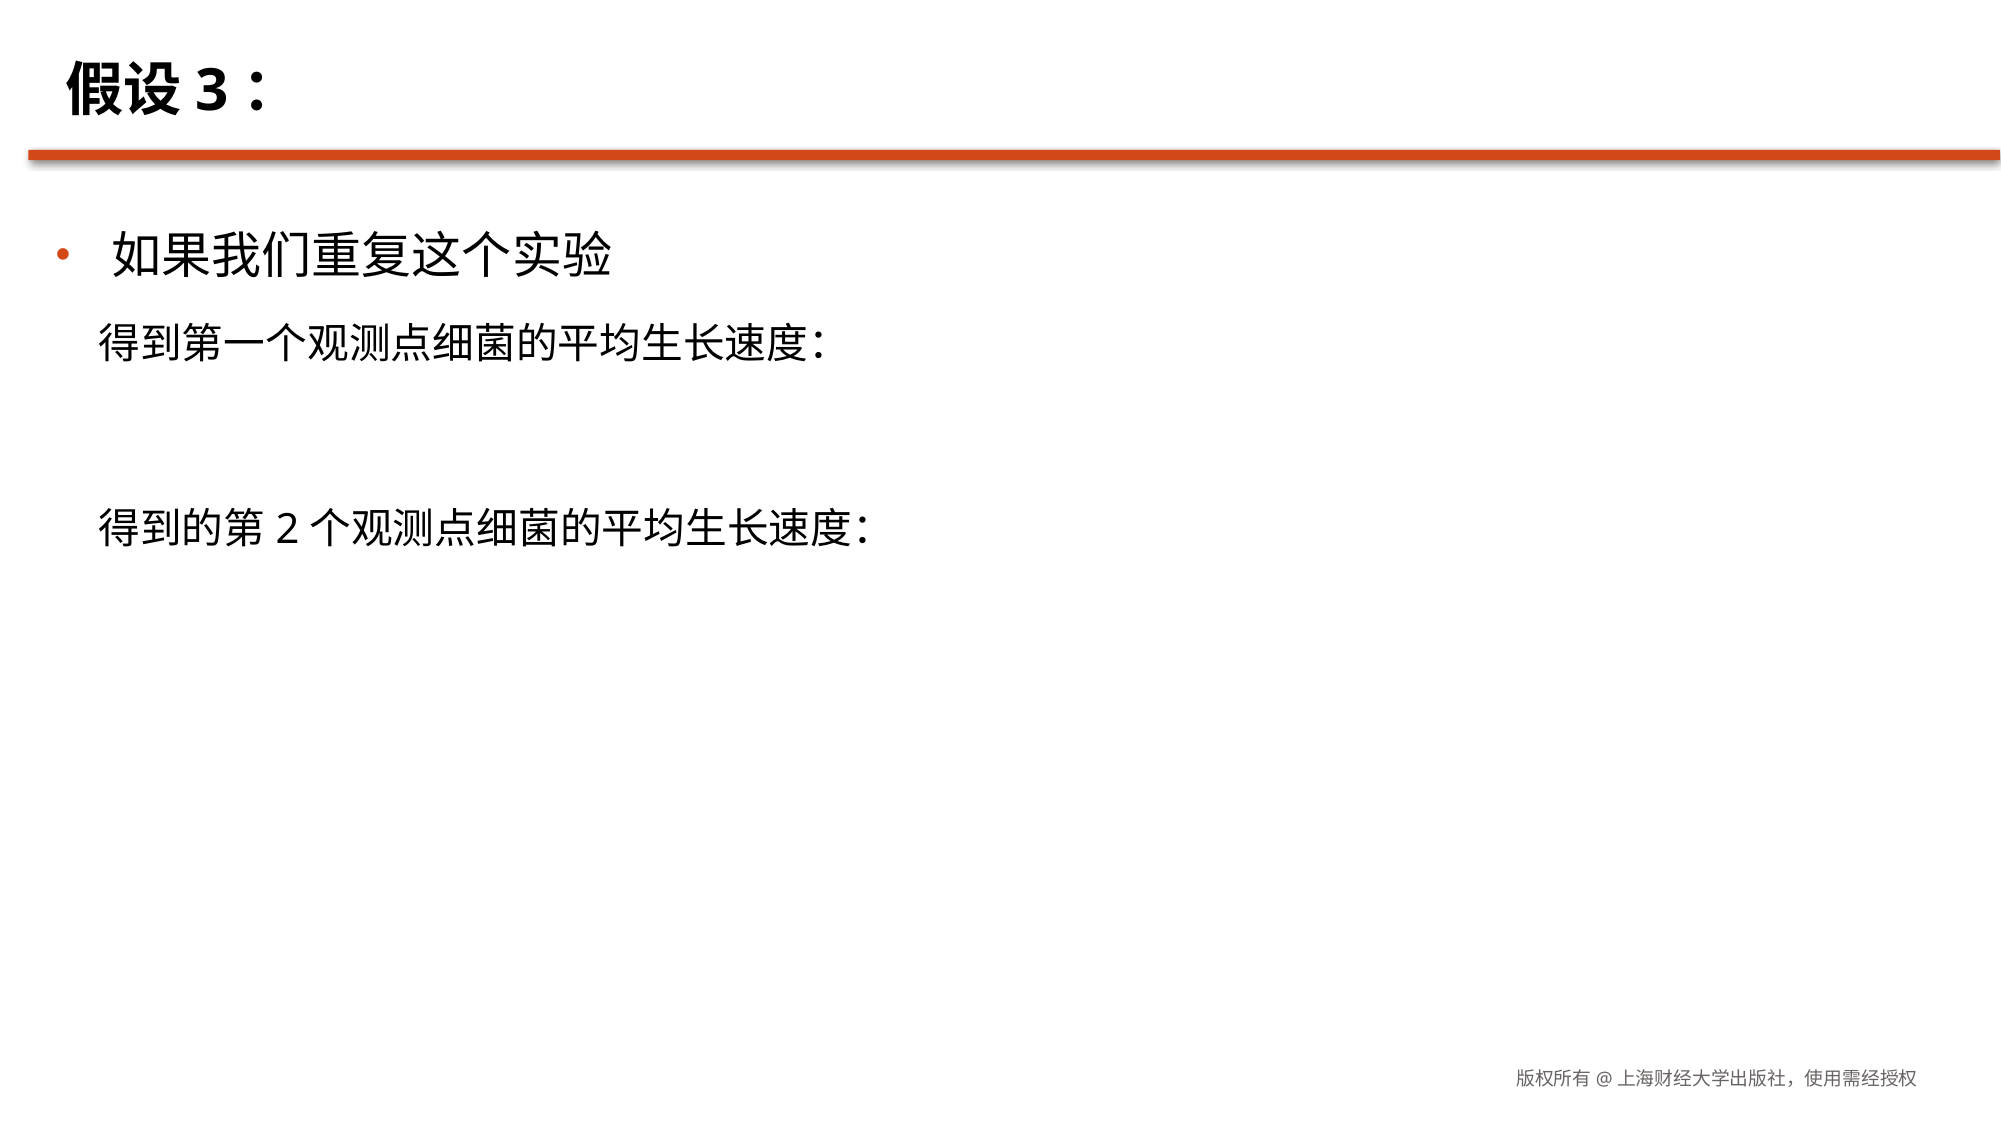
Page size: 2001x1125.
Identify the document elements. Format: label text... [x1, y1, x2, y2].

footer 版权所有@上海财经大学出版社，使用需经授权 [1483, 1046, 1950, 1109]
